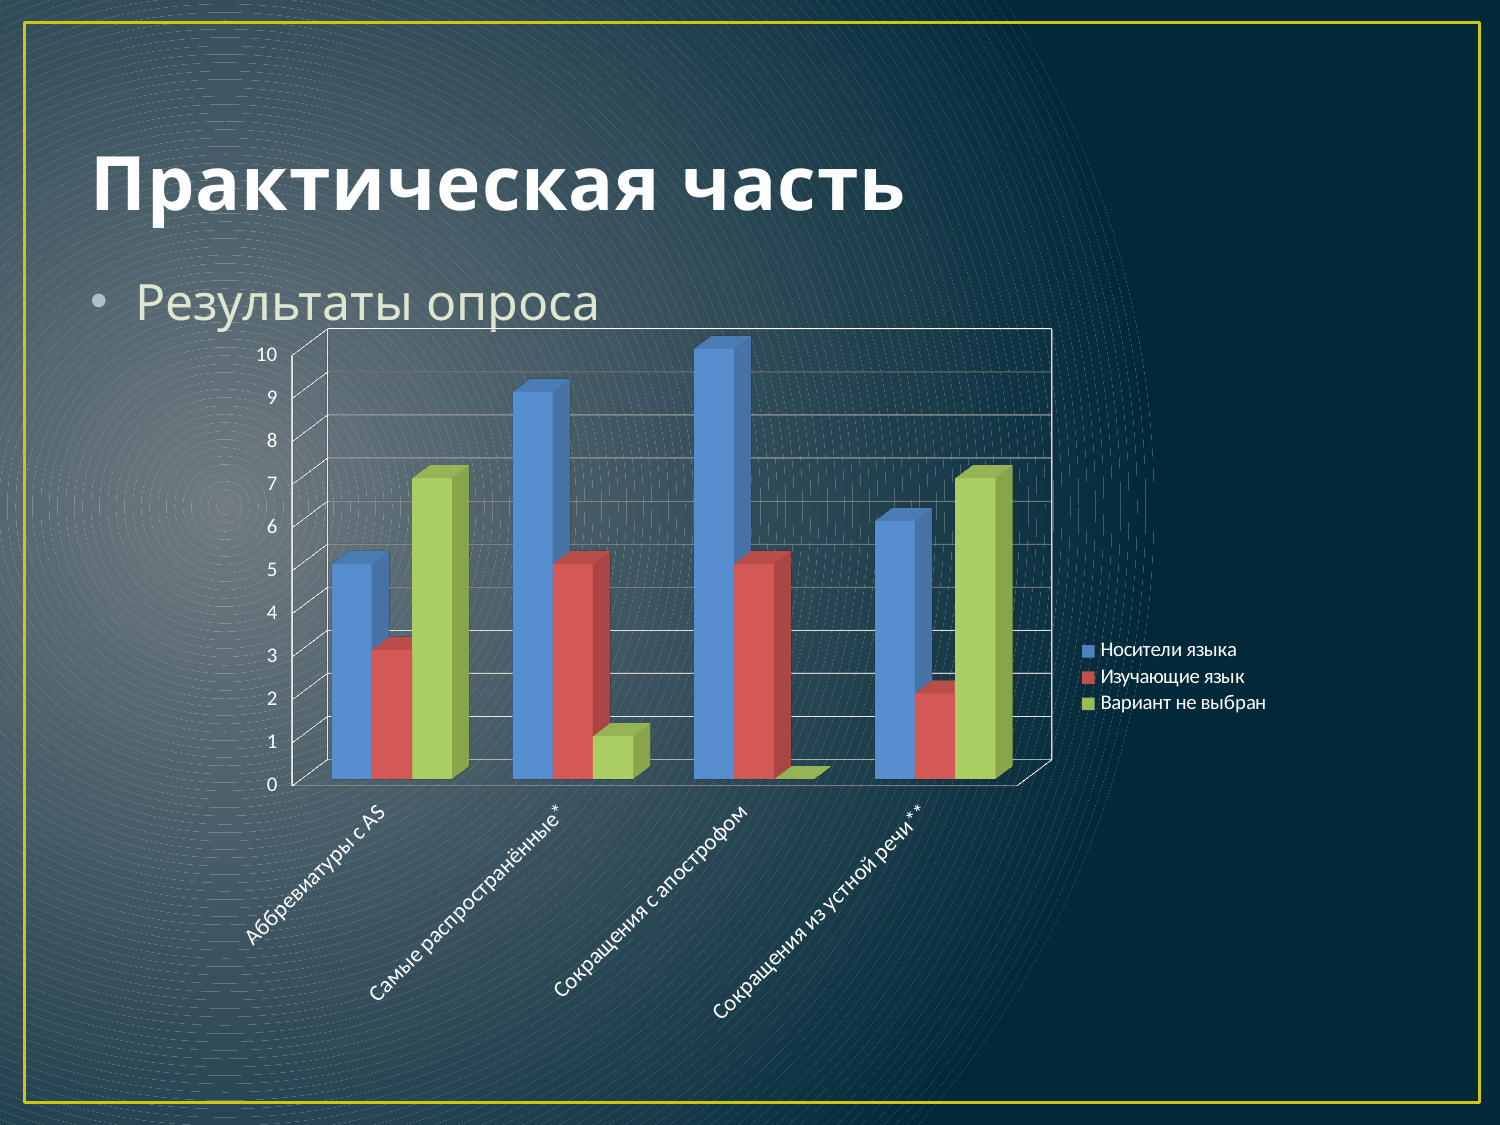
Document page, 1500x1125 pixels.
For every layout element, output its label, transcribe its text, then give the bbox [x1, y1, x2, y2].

picture [934, 1047, 948, 1055]
title Практическая часть [75, 45, 1425, 233]
list Результаты опроса [75, 262, 1425, 1005]
chart [218, 314, 1286, 1042]
